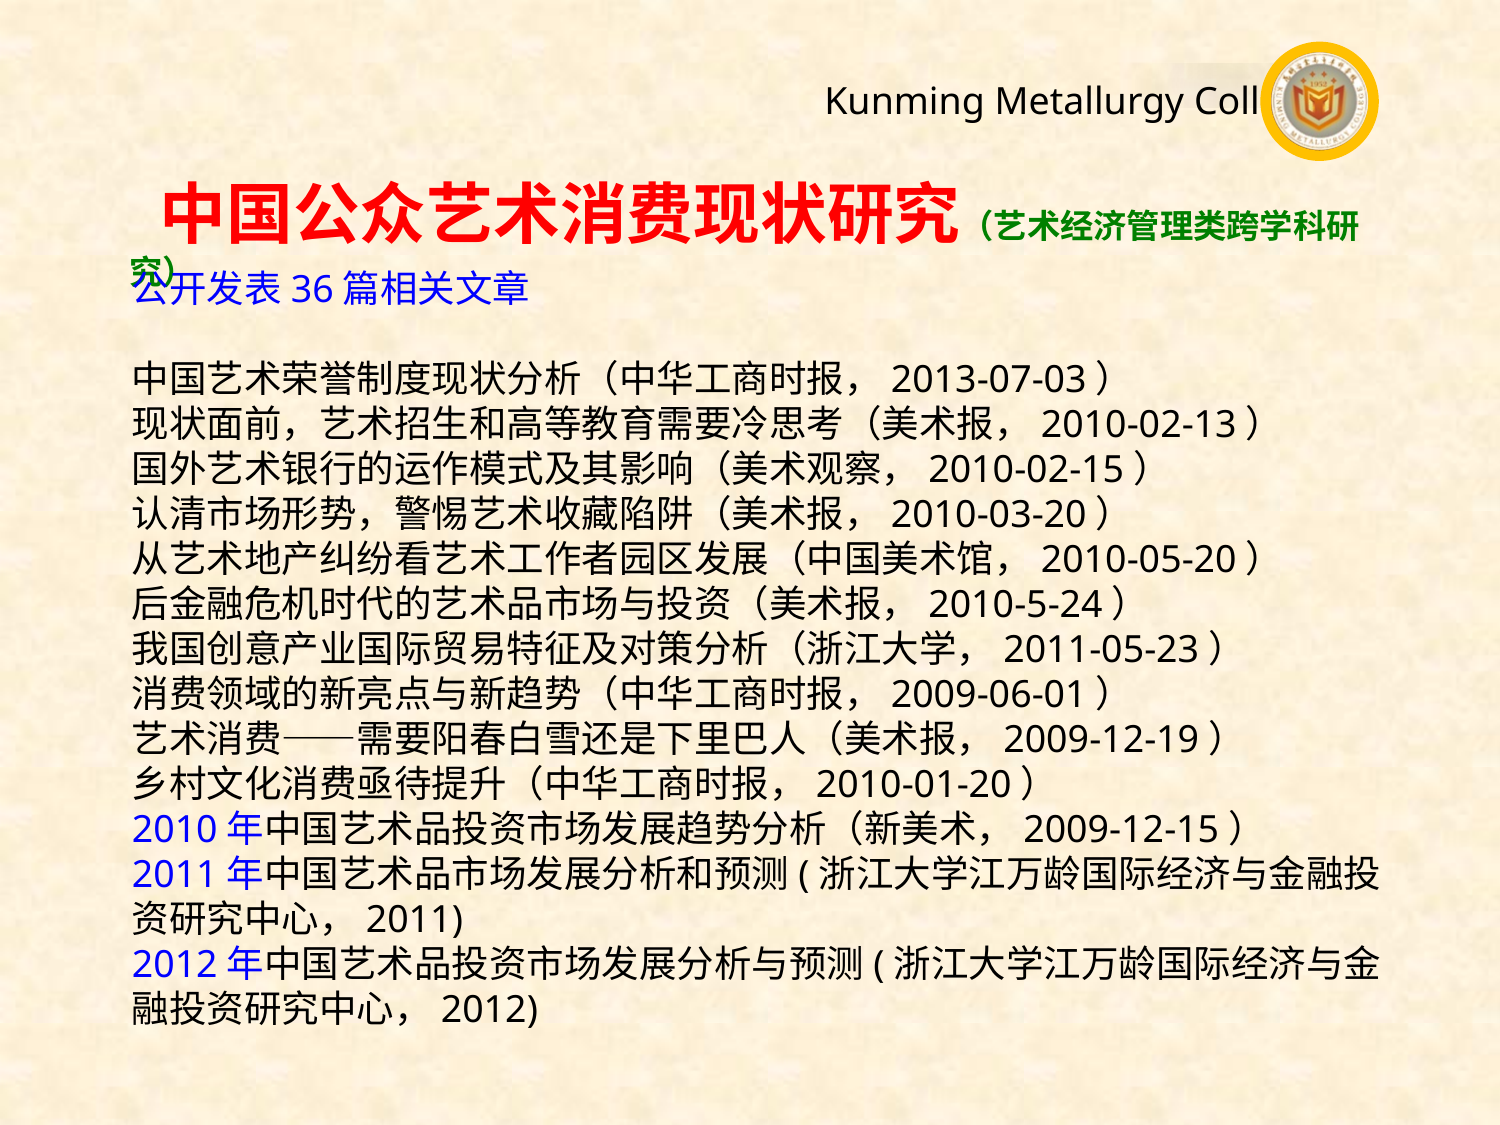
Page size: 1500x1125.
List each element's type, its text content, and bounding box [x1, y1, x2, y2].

text_box 公开发表36篇相关文章 中国艺术荣誉制度现状分析（中华工商时报，2013-07-03） 现状面前，艺术招生和高等教育需要冷思考（美术报，2010-02-13） 国外艺术银行的运作模式及其影响（美术观察，2010-02-15） 认清市场形势，警惕艺术收藏陷阱（美术报，2010-03-20） 从艺术地产纠纷看艺术工作者园区发展（中国美术馆，2010-05-20） 后金融危机时代的艺术品市场与投资（美术报，2010-5-24） 我国创意产业国际贸易特征及对策分析（浙江大学，2011-05-23） 消费领域的新亮点与新趋势（中华工商时报，2009-06-01） 艺术消费——需要阳春白雪还是下里巴人（美术报，2009-12-19） 乡村文化消费亟待提升（中华工商时报，2010-01-20） 2010年中国艺术品投资市场发展趋势分析（新美术，2009-12-15） 2011年中国艺术品市场发展分析和预测(浙江大学江万龄国际经济与金融投资研究中心，2011) 2012年中国艺术品投资市场发展分析与预测(浙江大学江万龄国际经济与金融投资研究中心，2012) [117, 257, 1407, 1038]
title Kunming Metallurgy College [75, 23, 1442, 176]
list 中国公众艺术消费现状研究（艺术经济管理类跨学科研究） [58, 164, 1425, 1052]
picture [0, 0, 1500, 1125]
